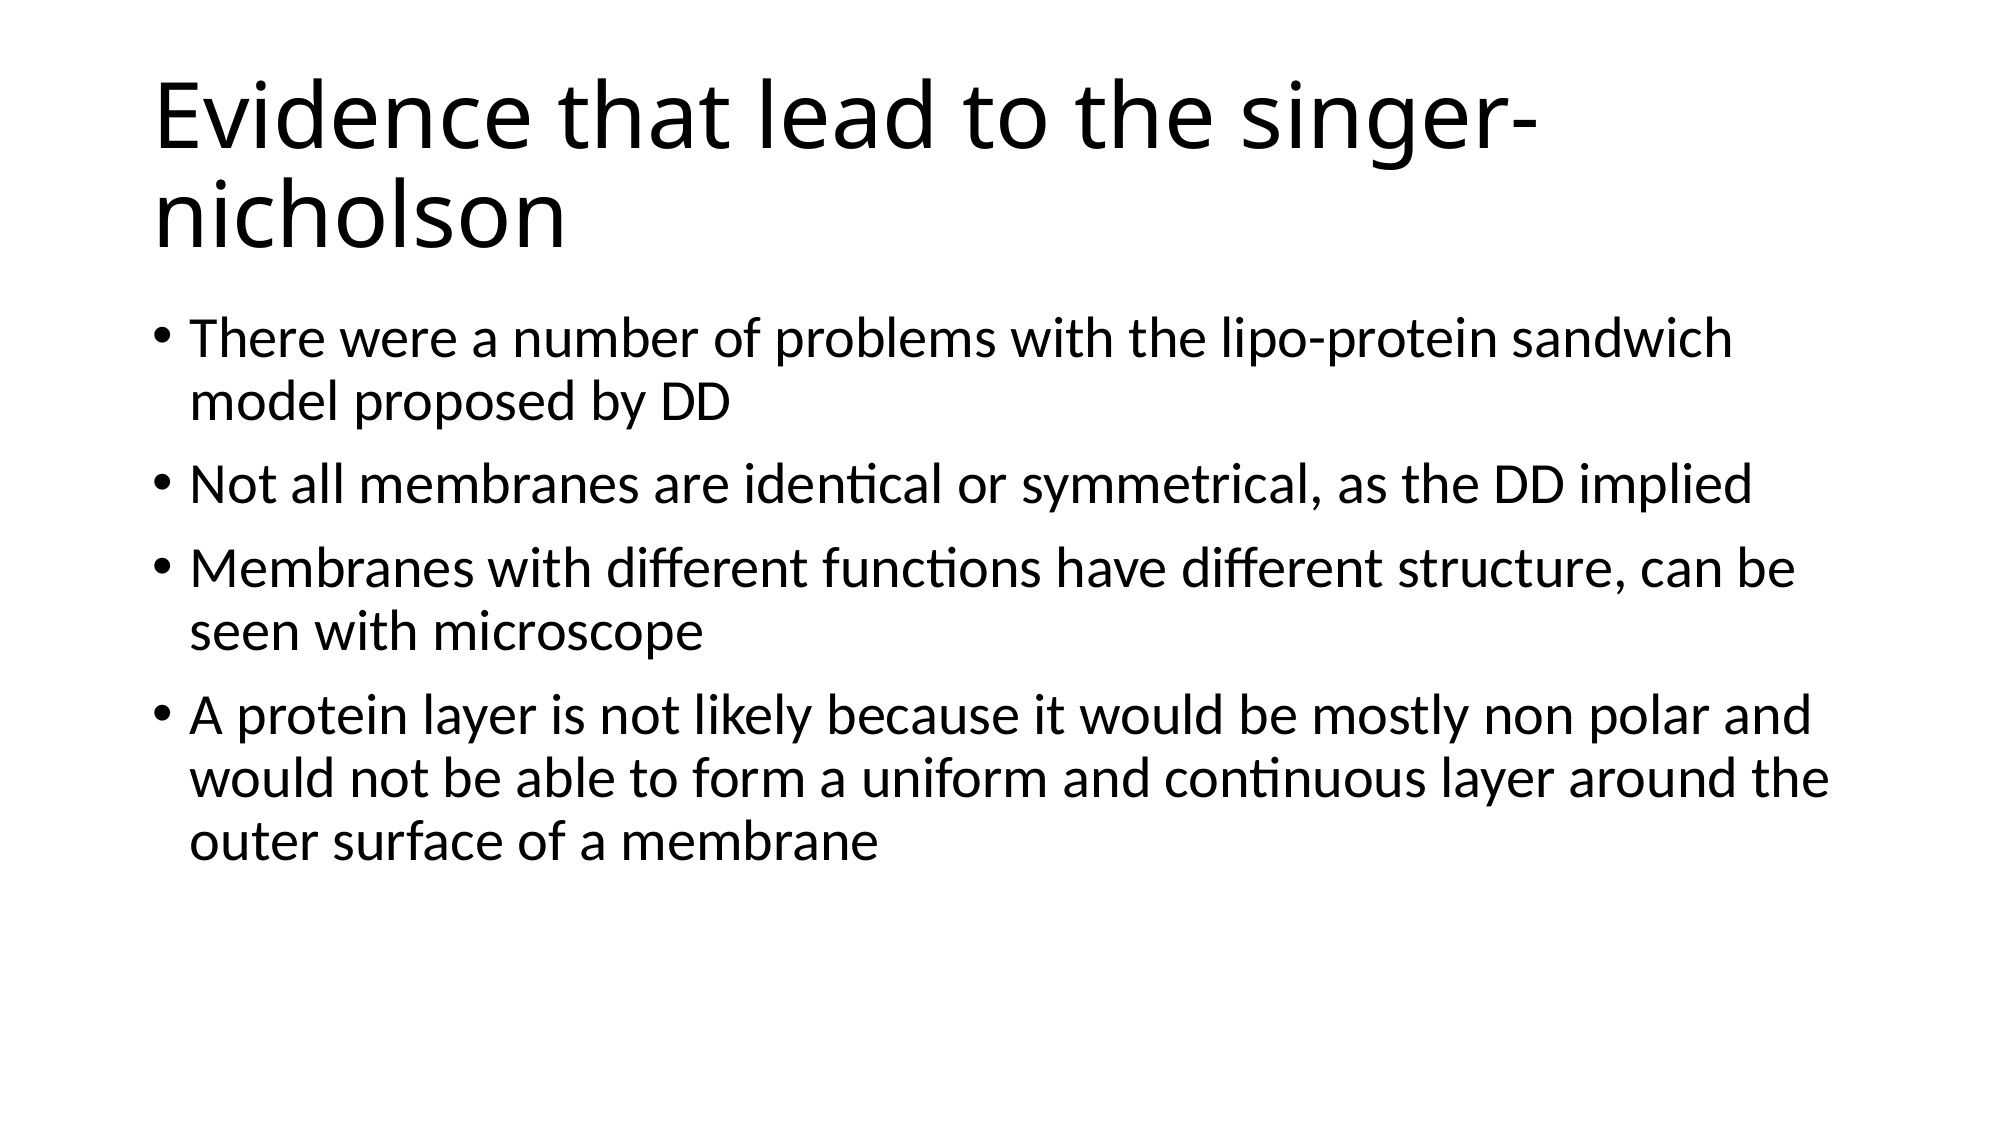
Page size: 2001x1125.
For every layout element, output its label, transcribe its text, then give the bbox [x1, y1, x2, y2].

list There were a number of problems with the lipo-protein sandwich model proposed by DD Not all membranes are identical or symmetrical, as the DD implied Membranes with different functions have different structure, can be seen with microscope A protein layer is not likely because it would be mostly non polar and would not be able to form a uniform and continuous layer around the outer surface of a membrane [137, 299, 1863, 1014]
title Evidence that lead to the singer-nicholson [137, 59, 1863, 278]
